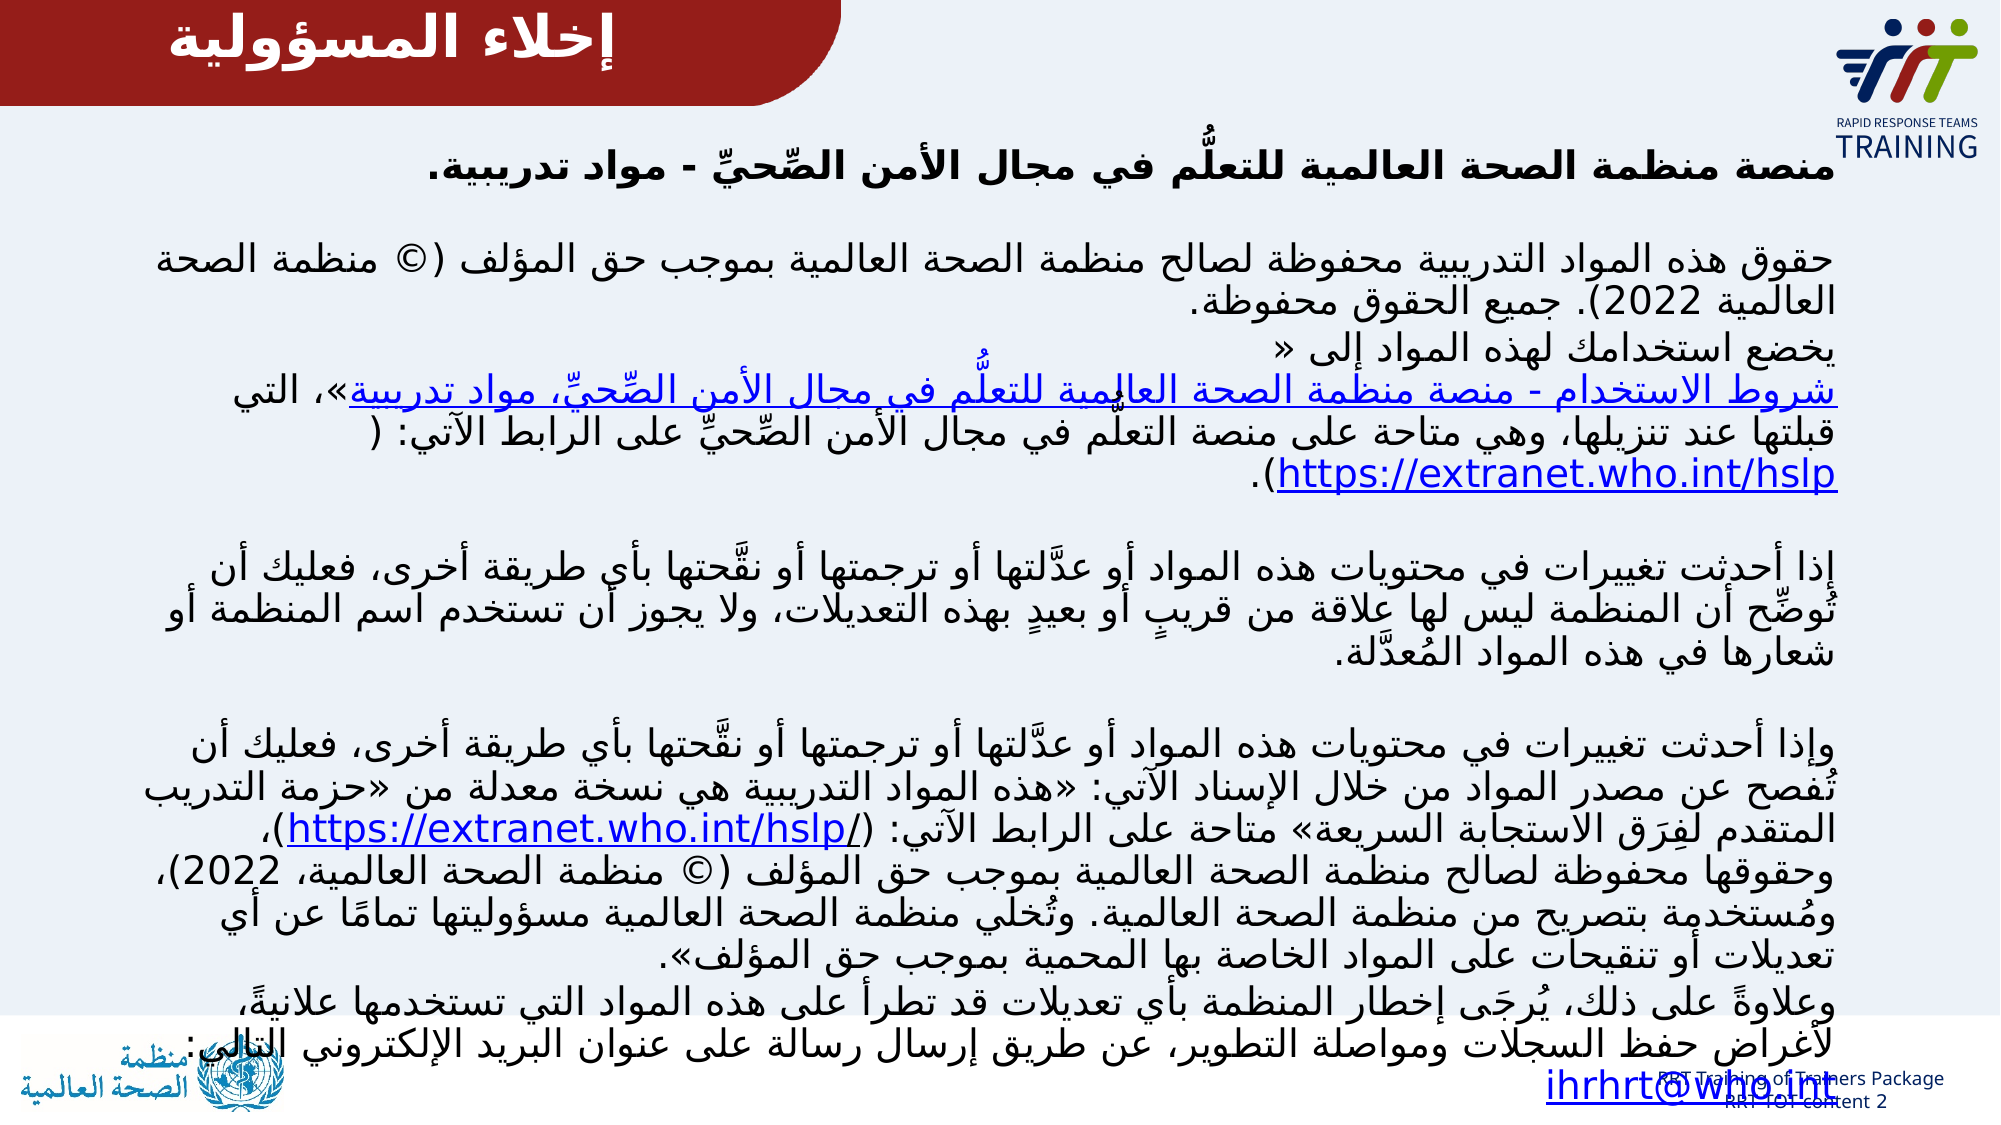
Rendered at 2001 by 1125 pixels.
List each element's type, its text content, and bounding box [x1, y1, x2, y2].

picture [1835, 19, 1978, 167]
list منصة منظمة الصحة العالمية للتعلُّم في مجال الأمن الصِّحيِّ - مواد تدريبية. حقوق هذه المواد التدريبية محفوظة لصالح منظمة الصحة العالمية بموجب حق المؤلف (© منظمة الصحة العالمية 2022). جميع الحقوق محفوظة.‬ يخضع استخدامك لهذه المواد إلى «شروط الاستخدام - منصة منظمة الصحة العالمية للتعلُّم في مجال الأمن الصِّحيِّ، مواد تدريبية»، التي قبلتها عند تنزيلها، وهي متاحة على منصة التعلُّم في مجال الأمن الصِّحيِّ على الرابط الآتي: (https://extranet.who.int/hslp). إذا أحدثت تغييرات في محتويات هذه المواد أو عدَّلتها أو ترجمتها أو نقَّحتها بأي طريقة أخرى، فعليك أن تُوضِّح أن المنظمة ليس لها علاقة من قريبٍ أو بعيدٍ بهذه التعديلات، ولا يجوز أن تستخدم اسم المنظمة أو شعارها في هذه المواد المُعدَّلة. وإذا أحدثت تغييرات في محتويات هذه المواد أو عدَّلتها أو ترجمتها أو نقَّحتها بأي طريقة أخرى، فعليك أن تُفصح عن مصدر المواد من خلال الإسناد الآتي: «هذه المواد التدريبية هي نسخة معدلة من «حزمة التدريب المتقدم لفِرَق الاستجابة السريعة» متاحة على الرابط الآتي: (https://extranet.who.int/hslp/)، وحقوقها محفوظة لصالح منظمة الصحة العالمية بموجب حق المؤلف (© منظمة الصحة العالمية، 2022)، ومُستخدمة بتصريح من منظمة الصحة العالمية. وتُخلي منظمة الصحة العالمية مسؤوليتها تمامًا عن أي تعديلات أو تنقيحات على المواد الخاصة بها المحمية بموجب حق المؤلف». وعلاوةً على ذلك، يُرجَى إخطار المنظمة بأي تعديلات قد تطرأ على هذه المواد التي تستخدمها علانيةً، لأغراض حفظ السجلات ومواصلة التطوير، عن طريق إرسال رسالة على عنوان البريد الإلكتروني التالي: ihrhrt@who.int. [130, 137, 1846, 993]
picture [21, 1034, 284, 1112]
text_box إخلاء المسؤولية [16, 0, 769, 103]
picture [0, 0, 841, 106]
